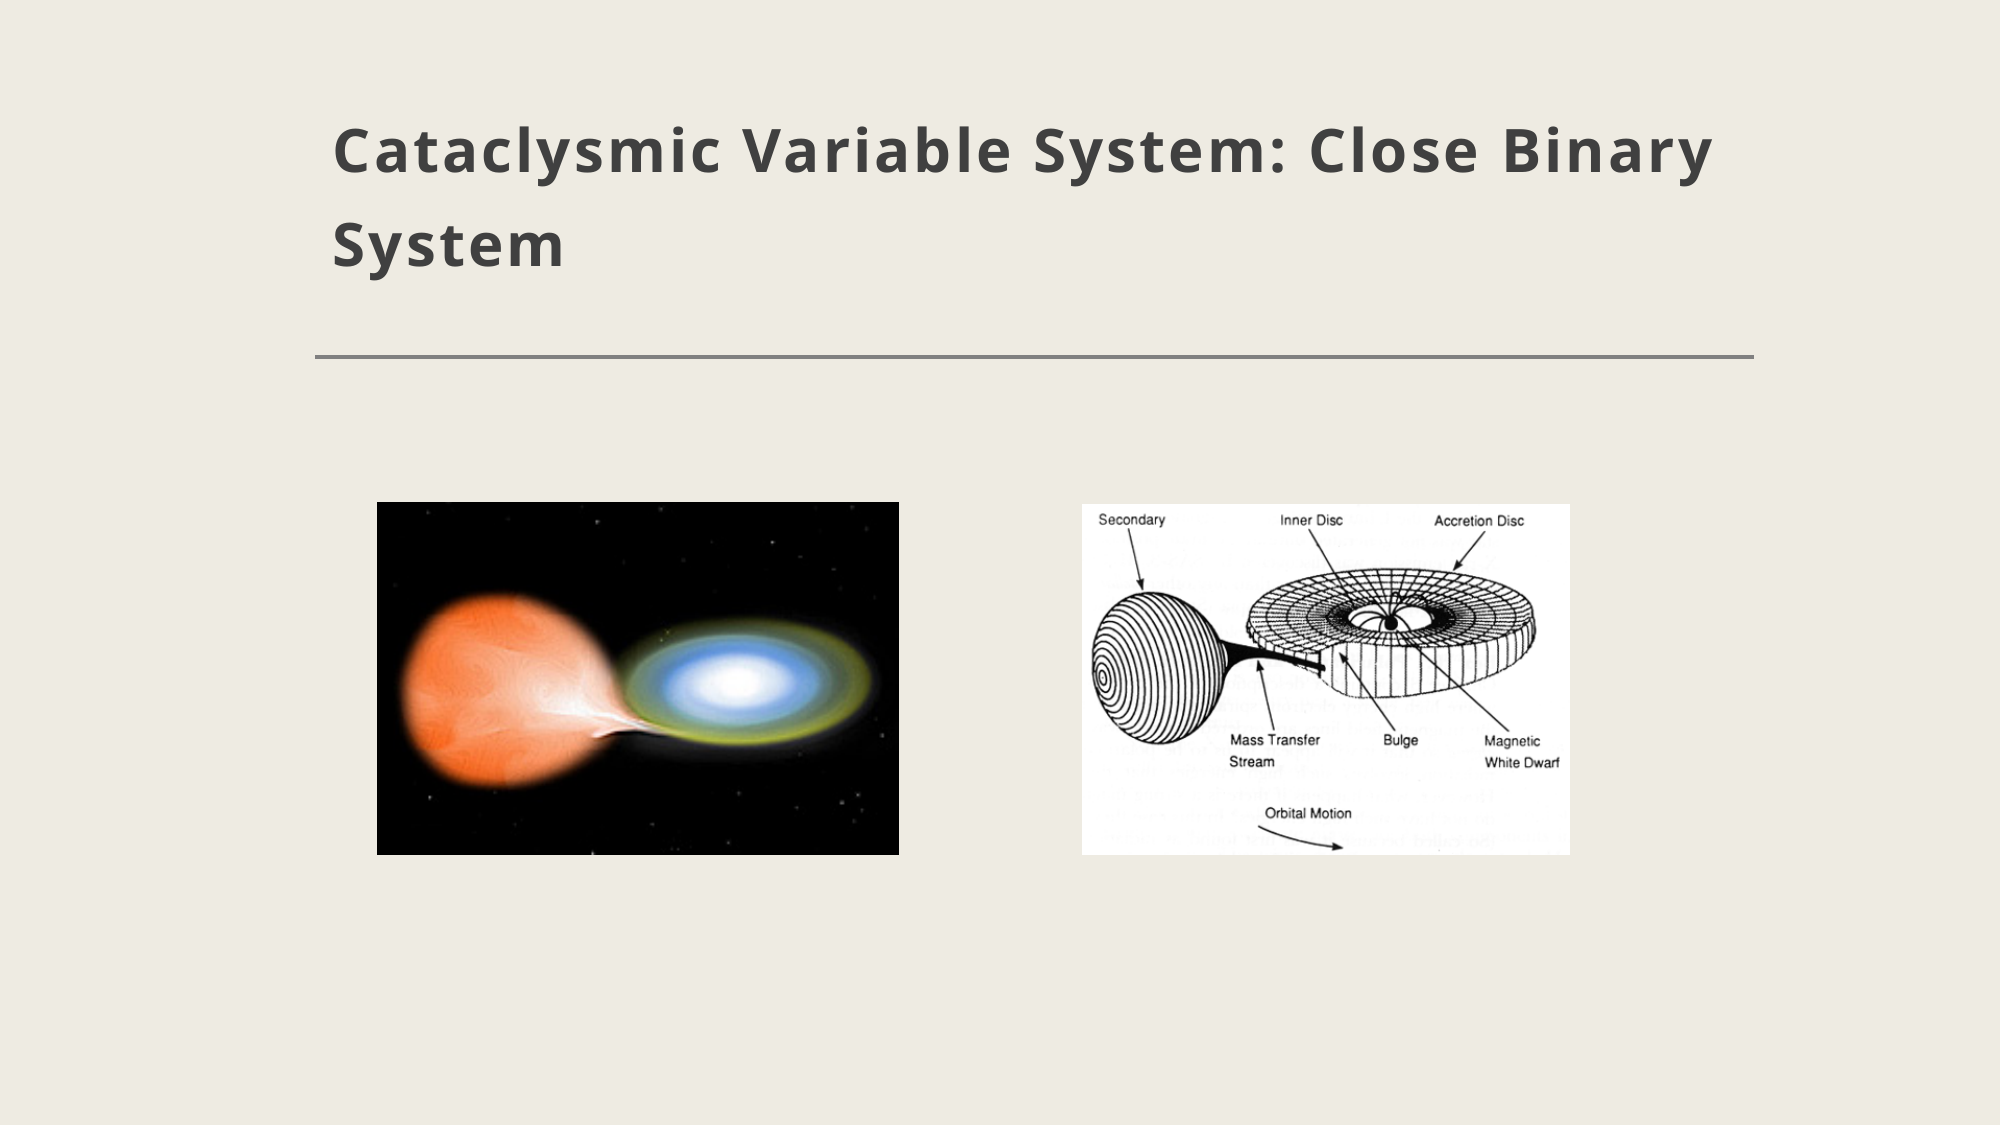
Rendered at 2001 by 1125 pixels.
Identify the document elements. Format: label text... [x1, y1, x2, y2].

picture [377, 502, 899, 856]
title Cataclysmic Variable System: Close Binary System [315, 72, 1754, 294]
picture [1081, 504, 1570, 856]
